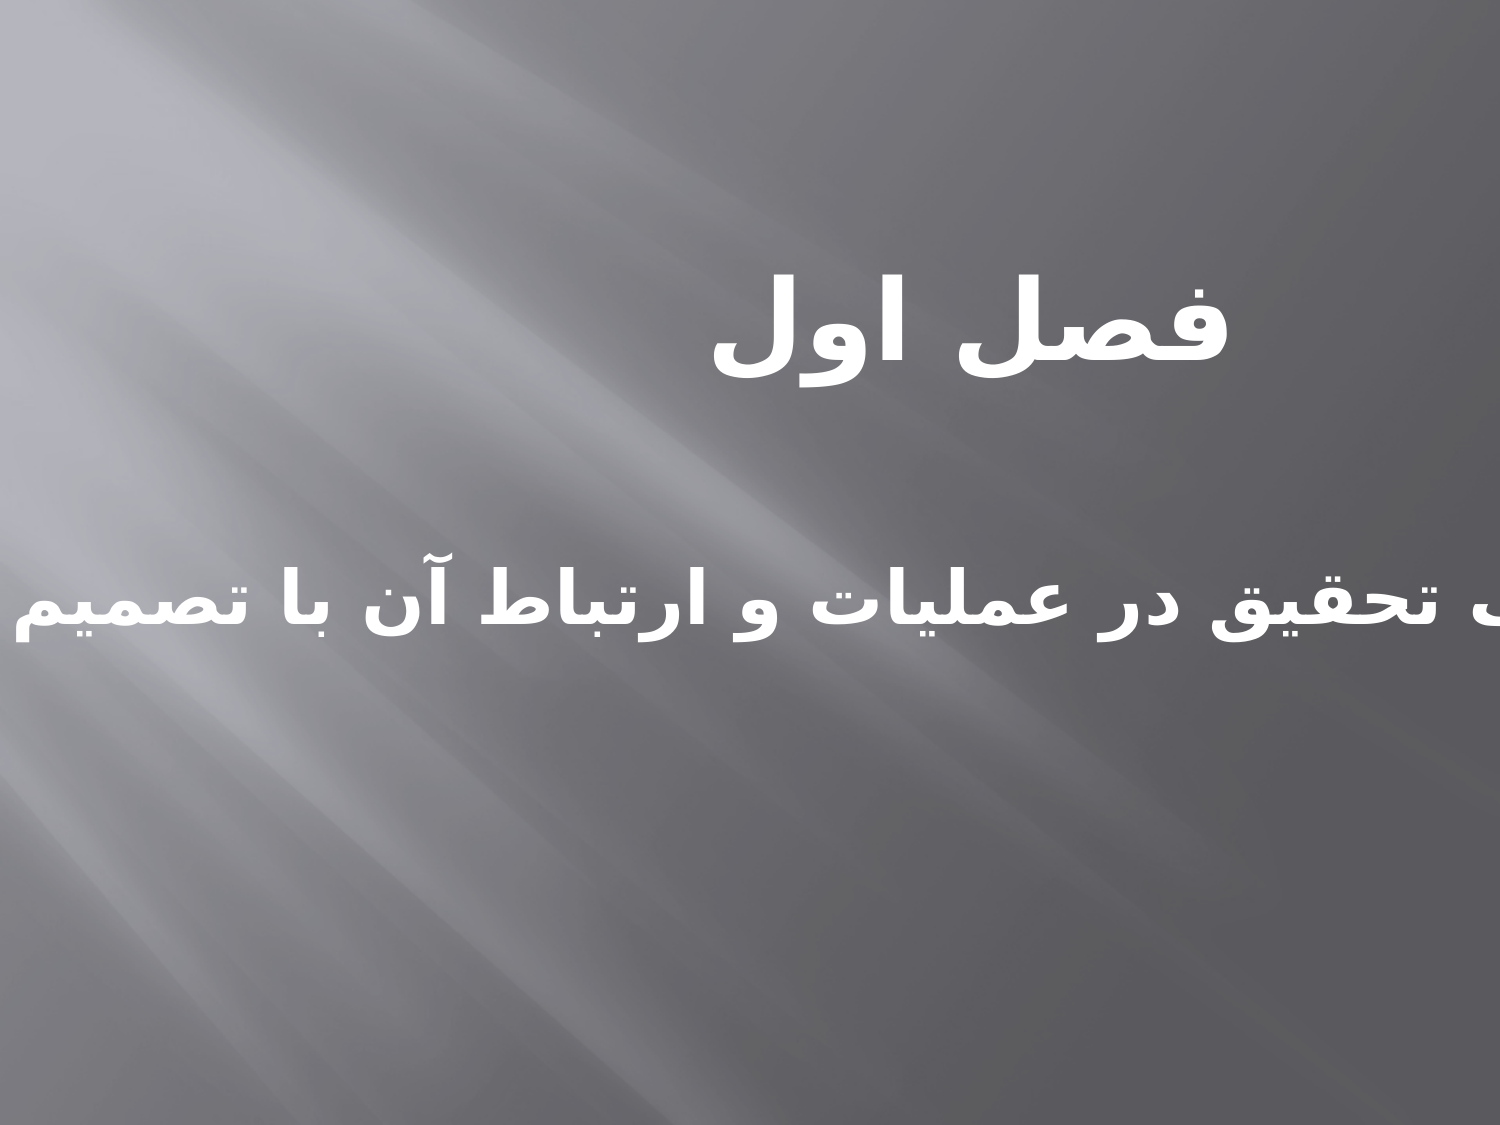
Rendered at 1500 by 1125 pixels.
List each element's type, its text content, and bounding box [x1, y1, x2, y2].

text_box تعریف تحقیق در عملیات و ارتباط آن با تصمیم گیری [0, 528, 1500, 647]
text_box فصل اول [652, 219, 1252, 390]
